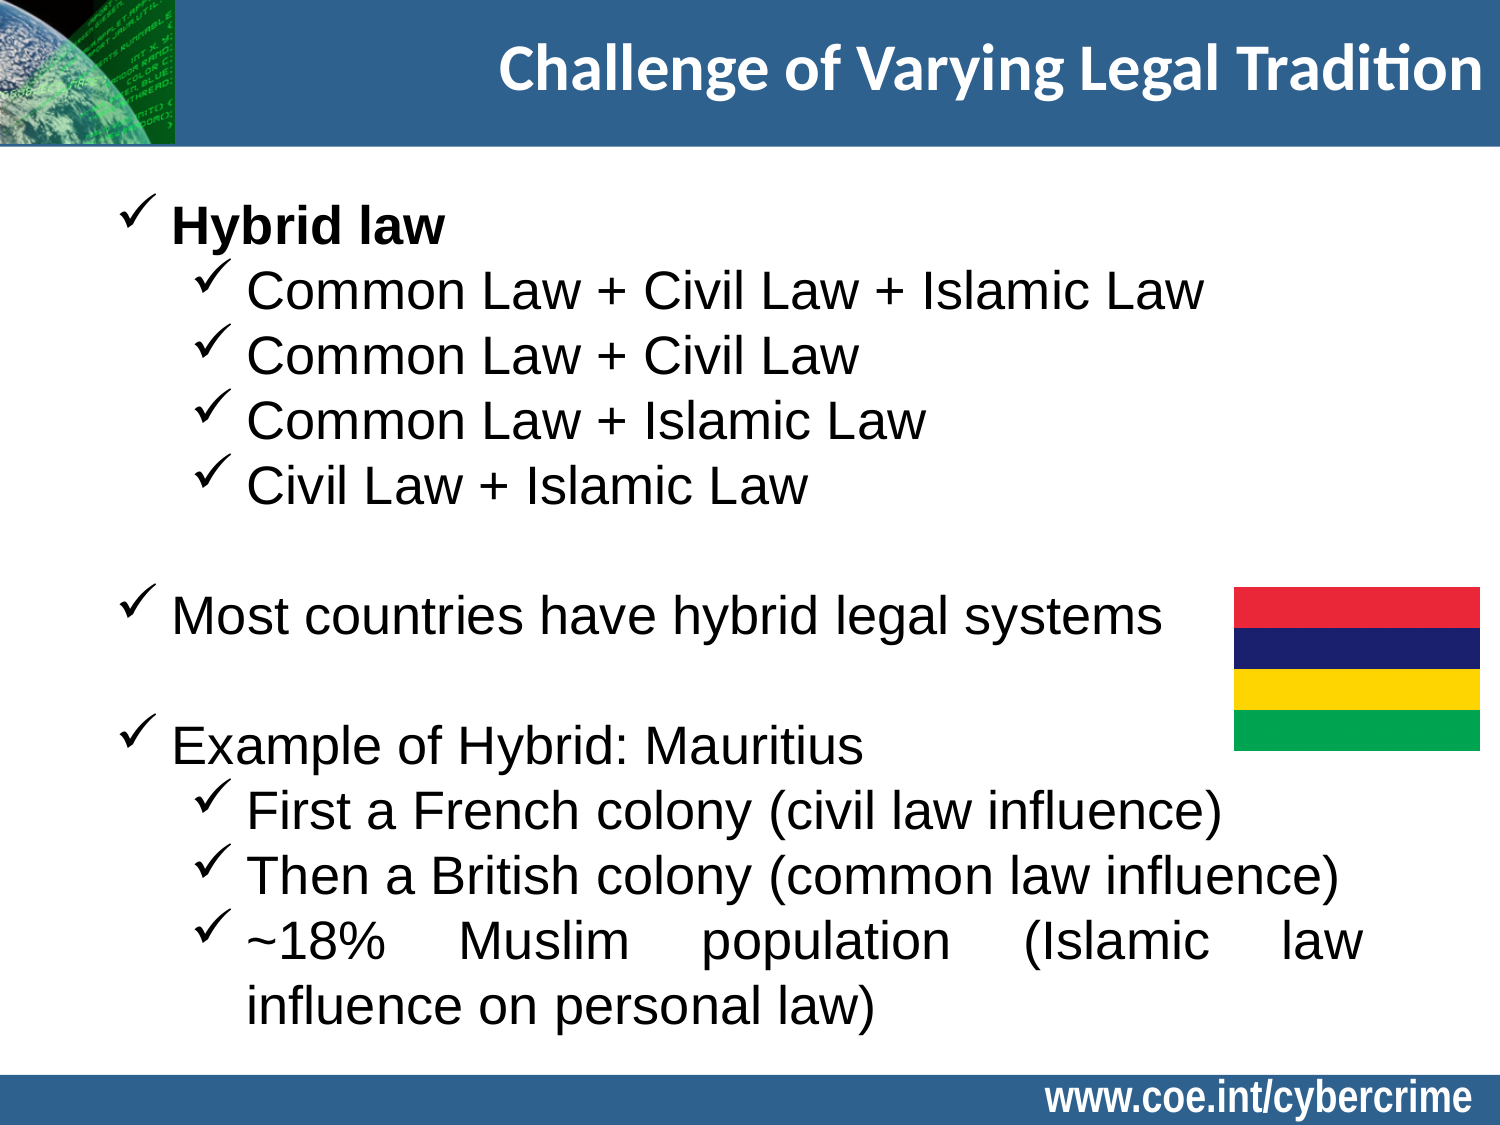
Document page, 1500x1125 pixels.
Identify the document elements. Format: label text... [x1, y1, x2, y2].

text_box Challenge of Varying Legal Tradition [177, 0, 1500, 149]
picture [1234, 586, 1481, 752]
picture [0, 0, 175, 144]
text_box www.coe.int/cybercrime [1030, 1059, 1500, 1125]
text_box [0, 1073, 1030, 1125]
text_box Hybrid law Common Law + Civil Law + Islamic Law Common Law + Civil Law Common Law + Islamic Law Civil Law + Islamic Law Most countries have hybrid legal systems Example of Hybrid: Mauritius First a French colony (civil law influence) Then a British colony (common law influence) ~18% Muslim population (Islamic law influence on personal law) [100, 183, 1380, 1043]
